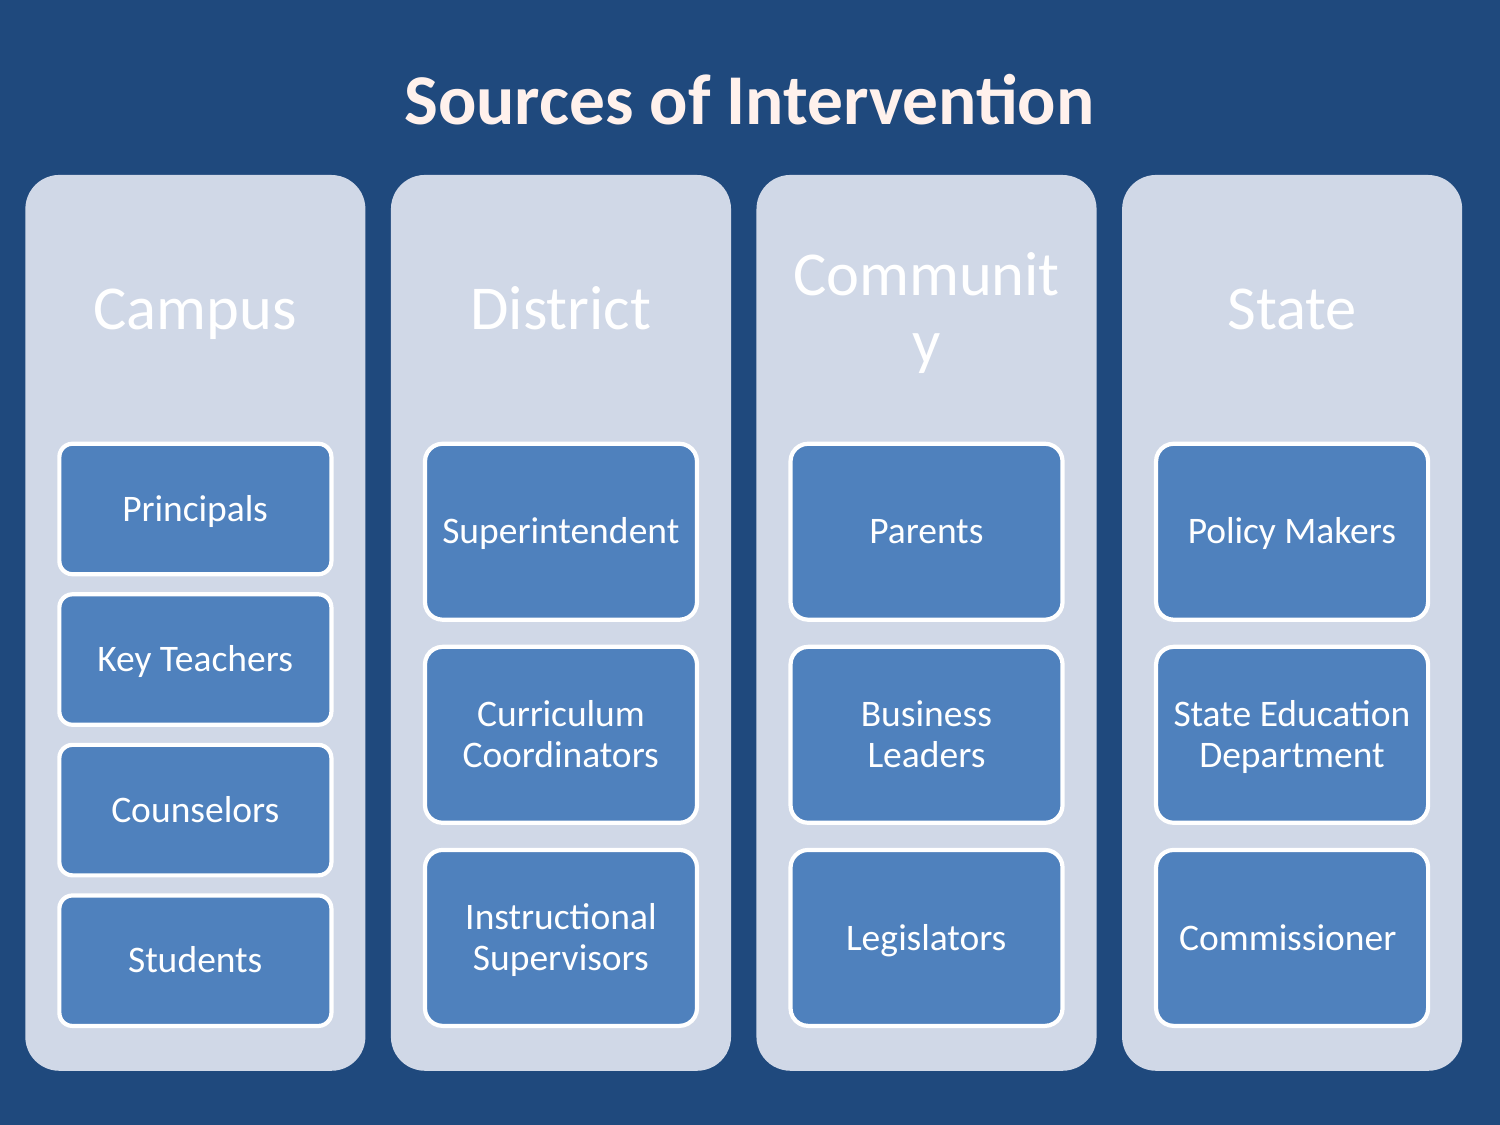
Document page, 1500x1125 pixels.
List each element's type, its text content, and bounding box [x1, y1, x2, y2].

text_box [24, 174, 1463, 1071]
title Sources of Intervention [75, 45, 1425, 173]
